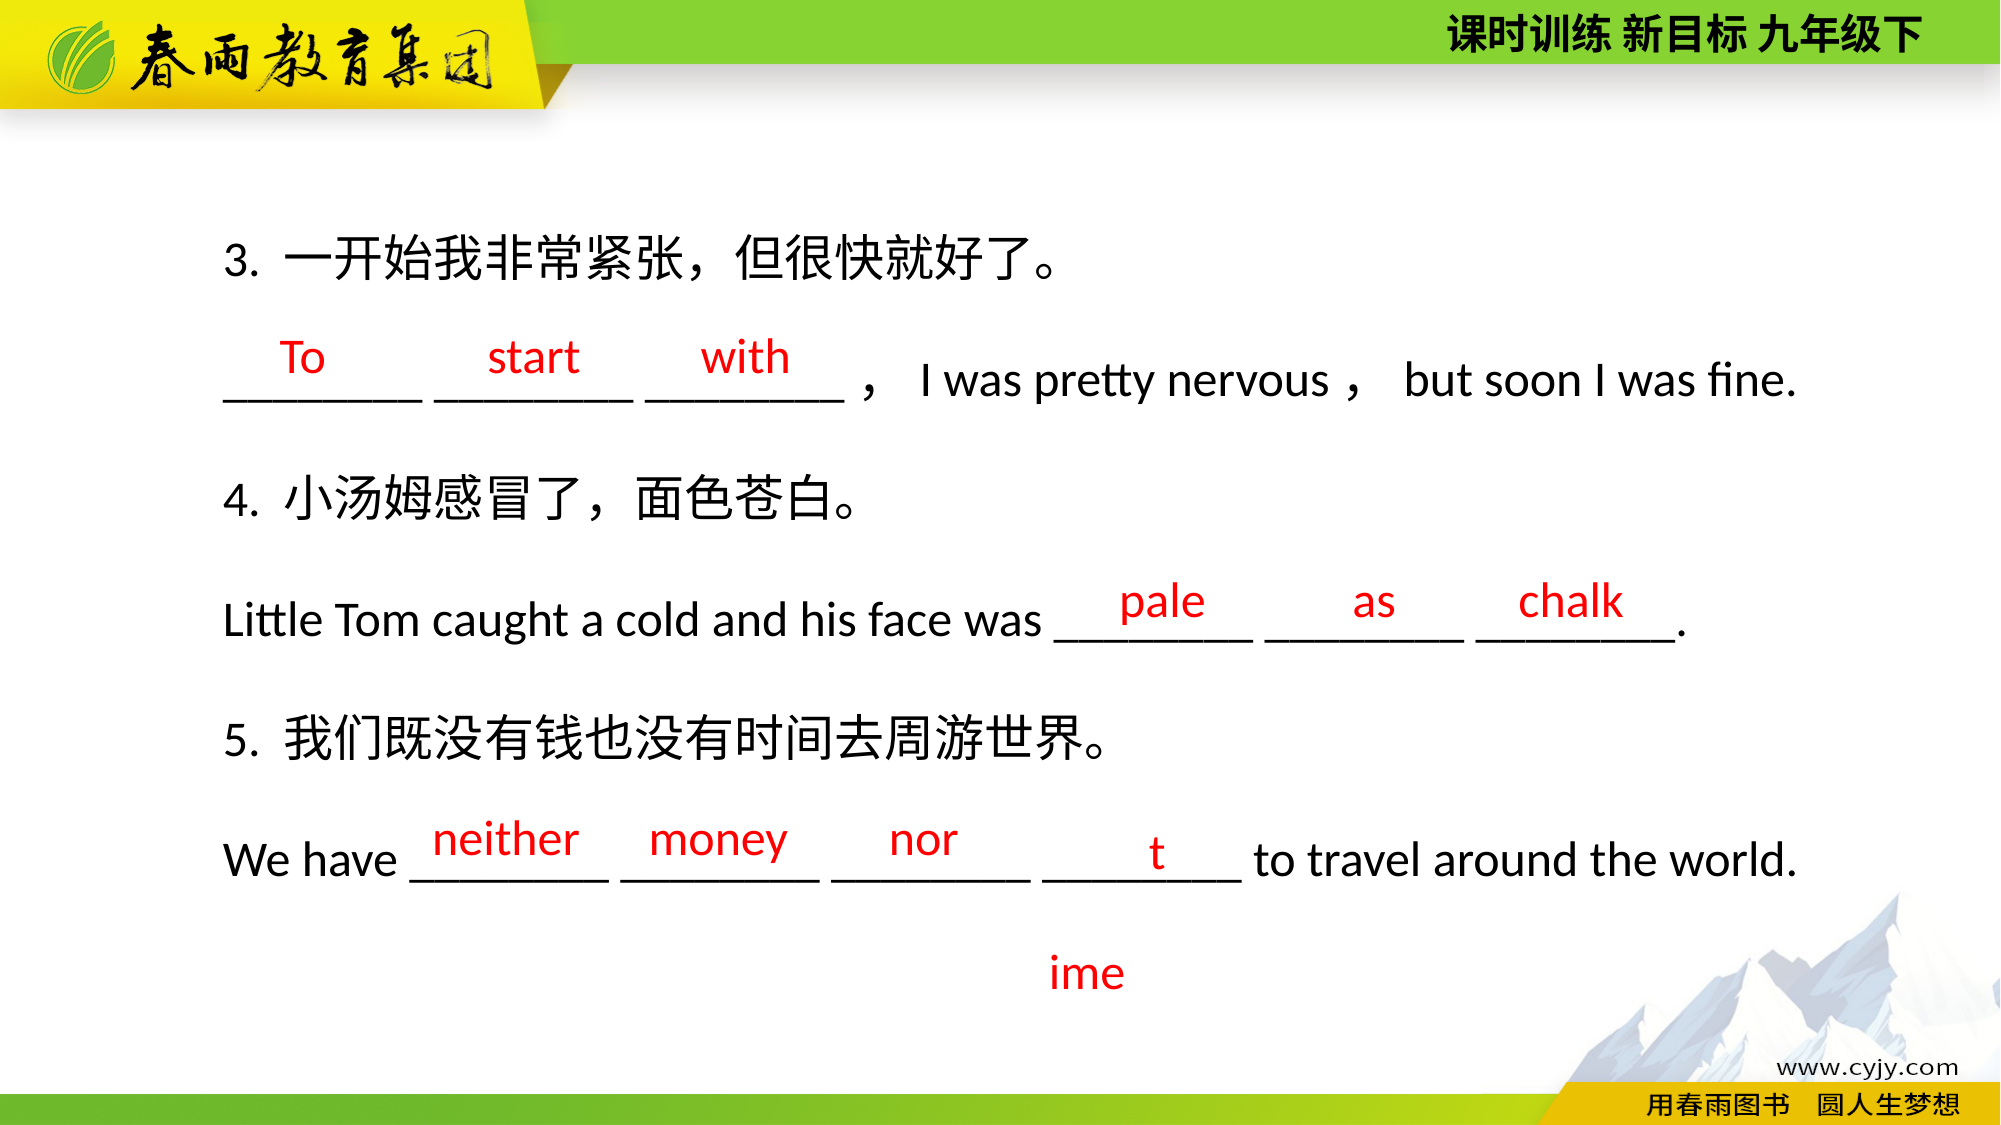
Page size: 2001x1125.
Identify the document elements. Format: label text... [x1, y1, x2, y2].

text_box 3. 一开始我非常紧张，但很快就好了。 ________ ________ ________，I was pretty nervous，but soon I was fine. 4. 小汤姆感冒了，面色苍白。 Little Tom caught a cold and his face was ________ ________ ________. 5. 我们既没有钱也没有时间去周游世界。 We have ________ ________ ________ ________ to travel around the world. [208, 159, 1837, 895]
text_box neither [417, 798, 596, 873]
text_box as [1337, 559, 1411, 635]
text_box chalk [1503, 559, 1640, 635]
text_box pale [1093, 559, 1221, 635]
text_box start [472, 316, 596, 392]
text_box with [685, 316, 806, 392]
text_box money [633, 798, 804, 873]
text_box time [1034, 751, 1157, 887]
picture [0, 0, 2001, 1125]
text_box To [264, 316, 341, 392]
text_box nor [874, 798, 974, 873]
